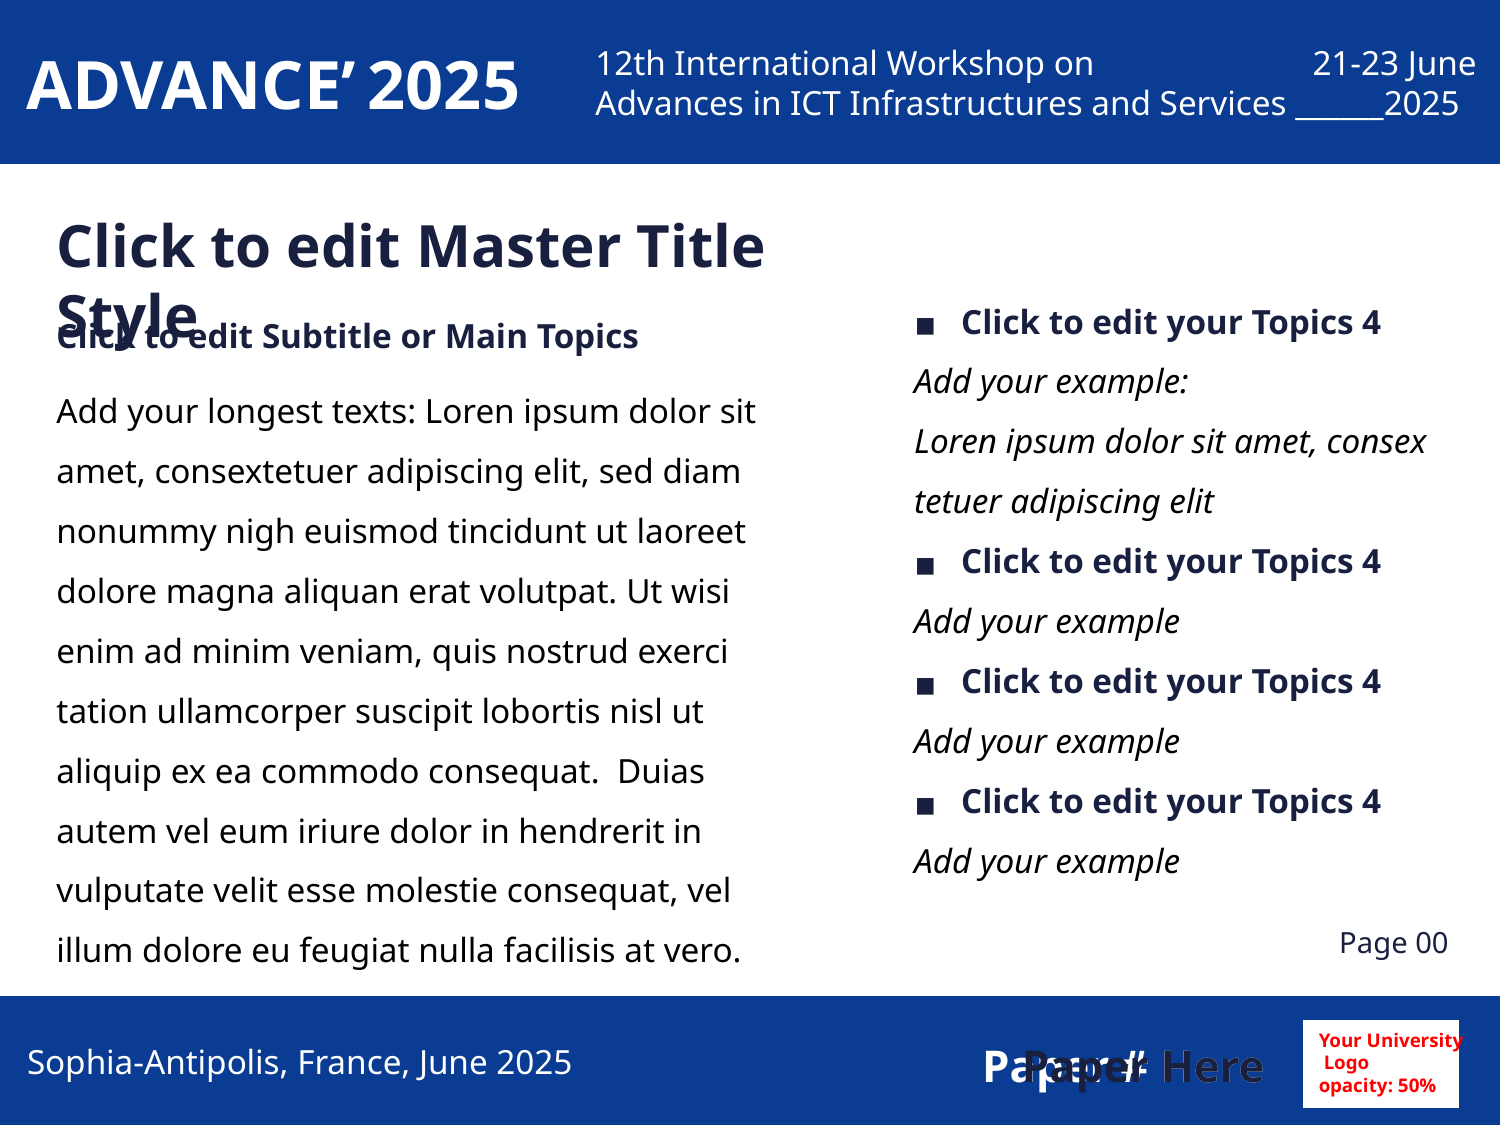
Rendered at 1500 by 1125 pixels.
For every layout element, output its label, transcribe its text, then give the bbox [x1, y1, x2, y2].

text_box Paper Here [520, 1030, 1280, 1099]
text_box Click to edit Subtitle or Main Topics [41, 308, 891, 363]
text_box Page 00 [1324, 917, 1485, 968]
text_box Click to edit your Topics 4 Add your example: Loren ipsum dolor sit amet, consextetuer adipiscing elit Click to edit your Topics 4 Add your example Click to edit your Topics 4 Add your example Click to edit your Topics 4 Add your example [899, 273, 1453, 888]
text_box Click to edit Master Title Style [41, 202, 891, 308]
text_box Add your longest texts: Loren ipsum dolor sit amet, consextetuer adipiscing elit, sed diam nonummy nigh euismod tincidunt ut laoreet dolore magna aliquan erat volutpat. Ut wisi enim ad minim veniam, quis nostrud exerci tation ullamcorper suscipit lobortis nisl ut aliquip ex ea commodo consequat. Duias autem vel eum iriure dolor in hendrerit in vulputate velit esse molestie consequat, vel illum dolore eu feugiat nulla facilisis at vero. [41, 363, 819, 977]
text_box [1303, 1020, 1479, 1107]
